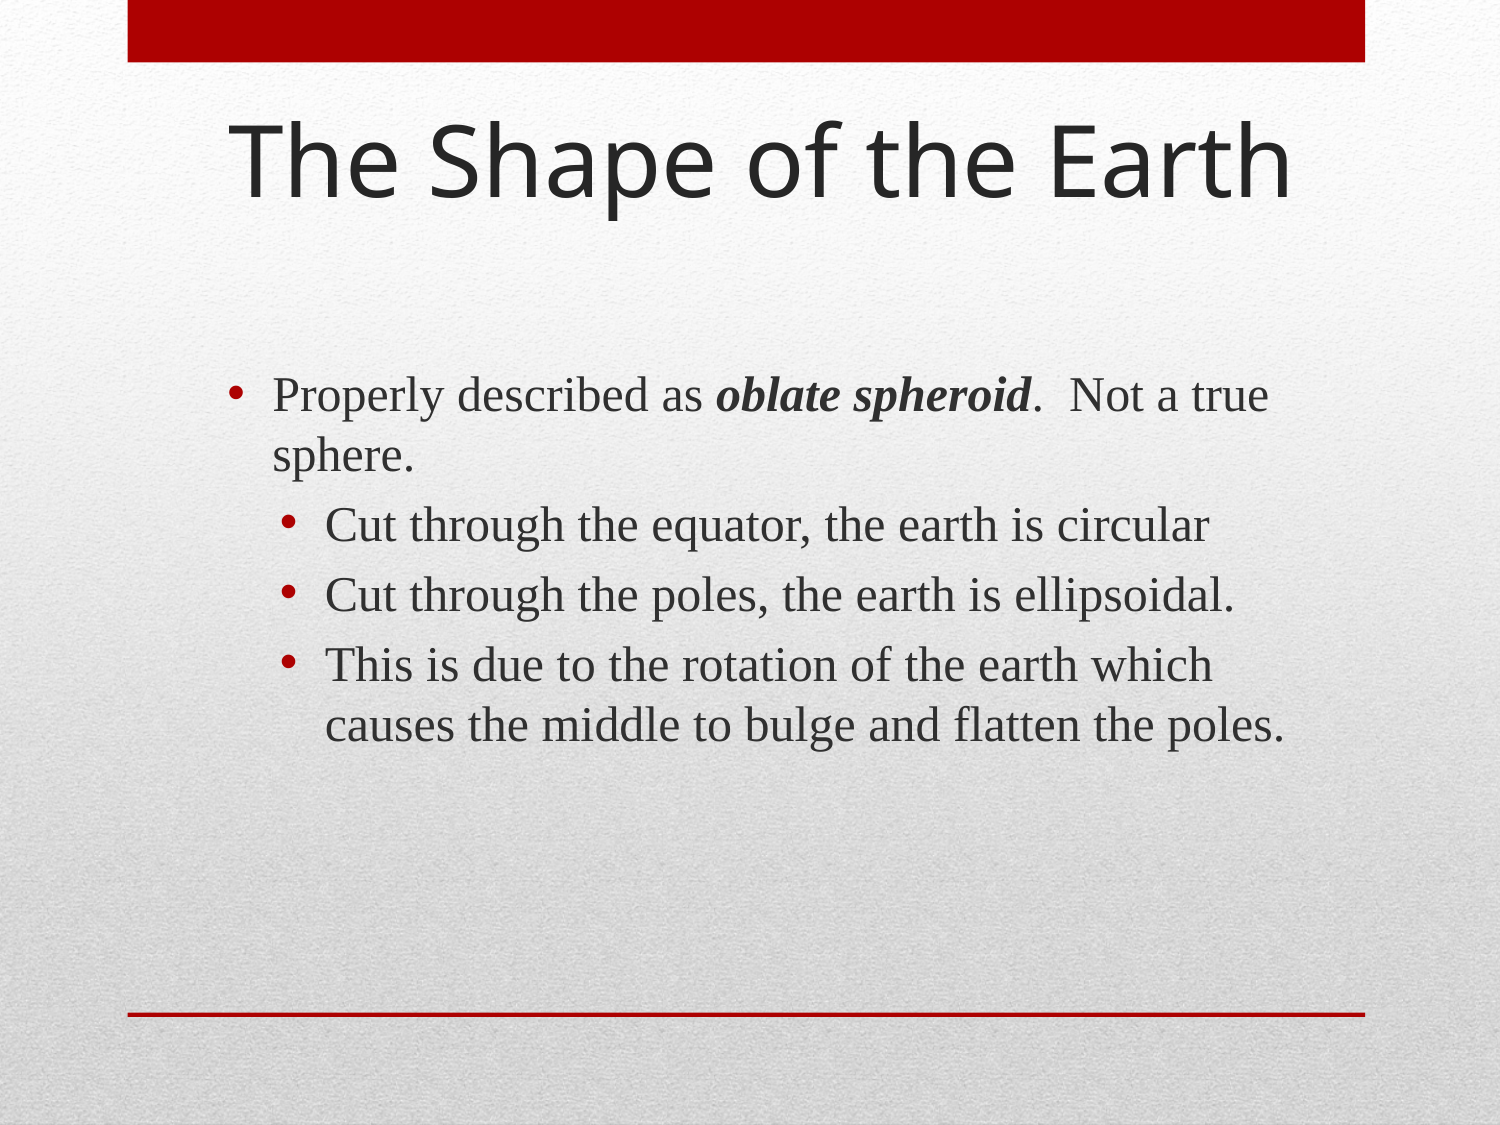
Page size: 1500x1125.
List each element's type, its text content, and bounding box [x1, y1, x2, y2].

title The Shape of the Earth [200, 37, 1325, 225]
list Properly described as oblate spheroid. Not a true sphere. Cut through the equator, the earth is circular Cut through the poles, the earth is ellipsoidal. This is due to the rotation of the earth which causes the middle to bulge and flatten the poles. [212, 224, 1350, 969]
